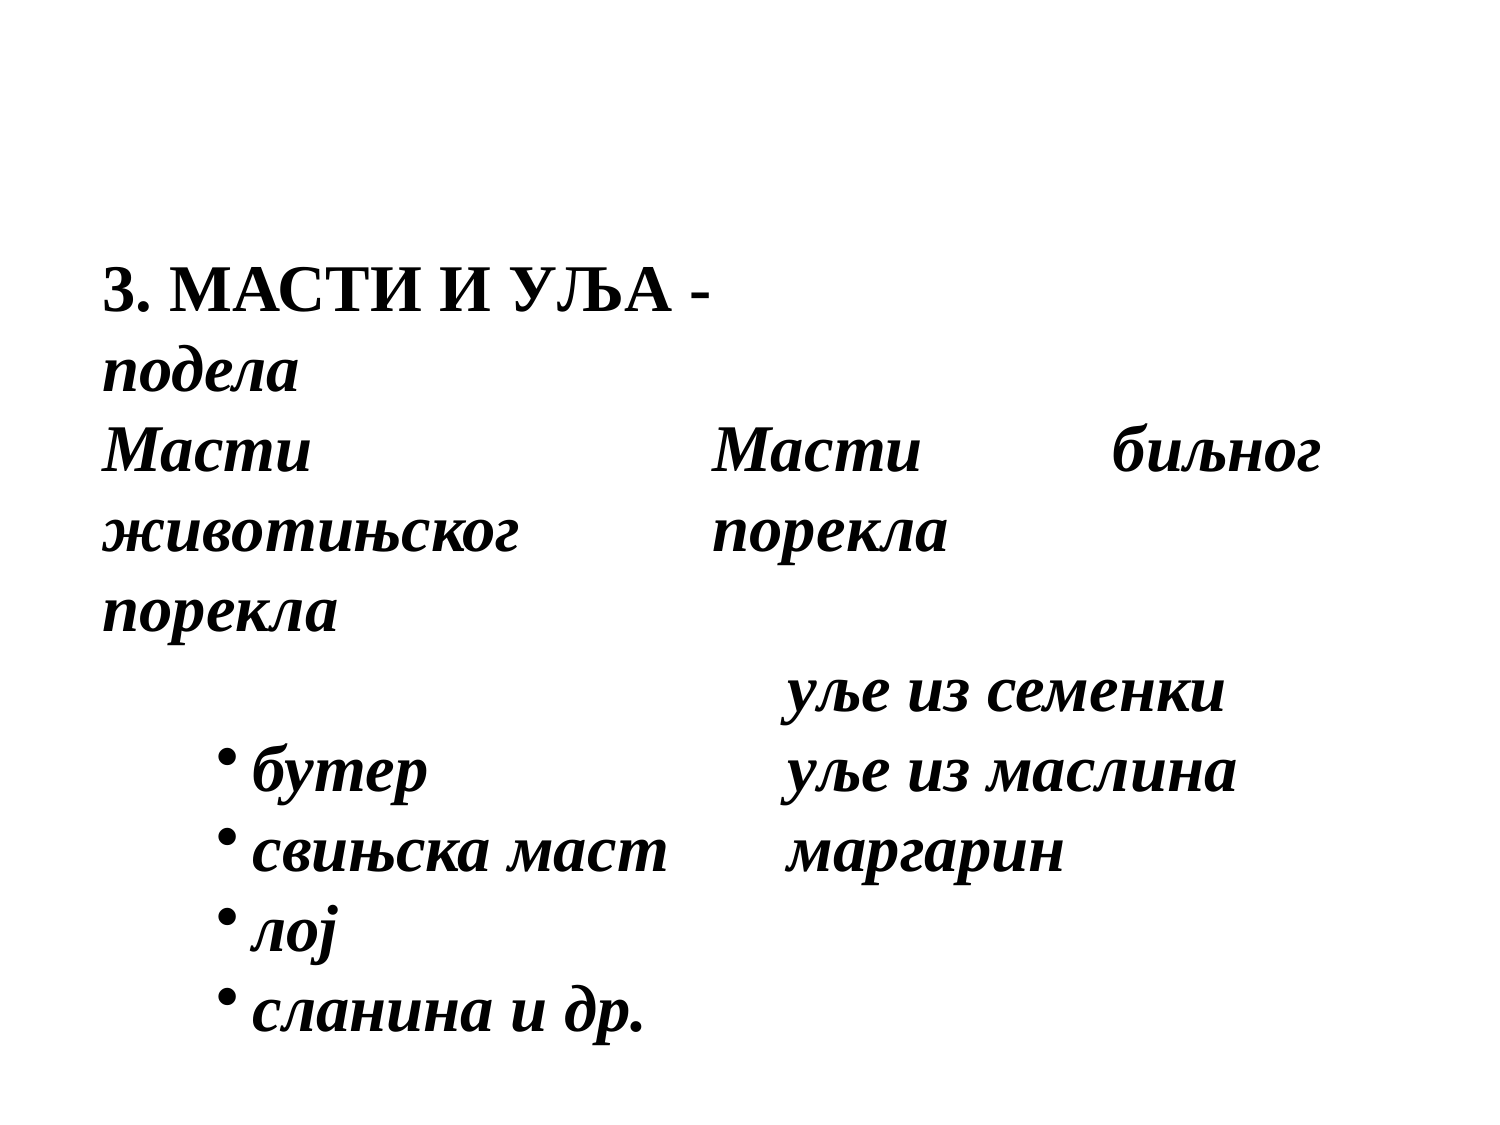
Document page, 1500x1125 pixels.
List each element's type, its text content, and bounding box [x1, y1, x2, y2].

text_box 3. МАСТИ И УЉА - подела Масти животињског порекла бутер свињска маст лој сланина и др. Масти биљног порекла уље из семенки уље из маслина маргарин [87, 237, 1338, 1105]
